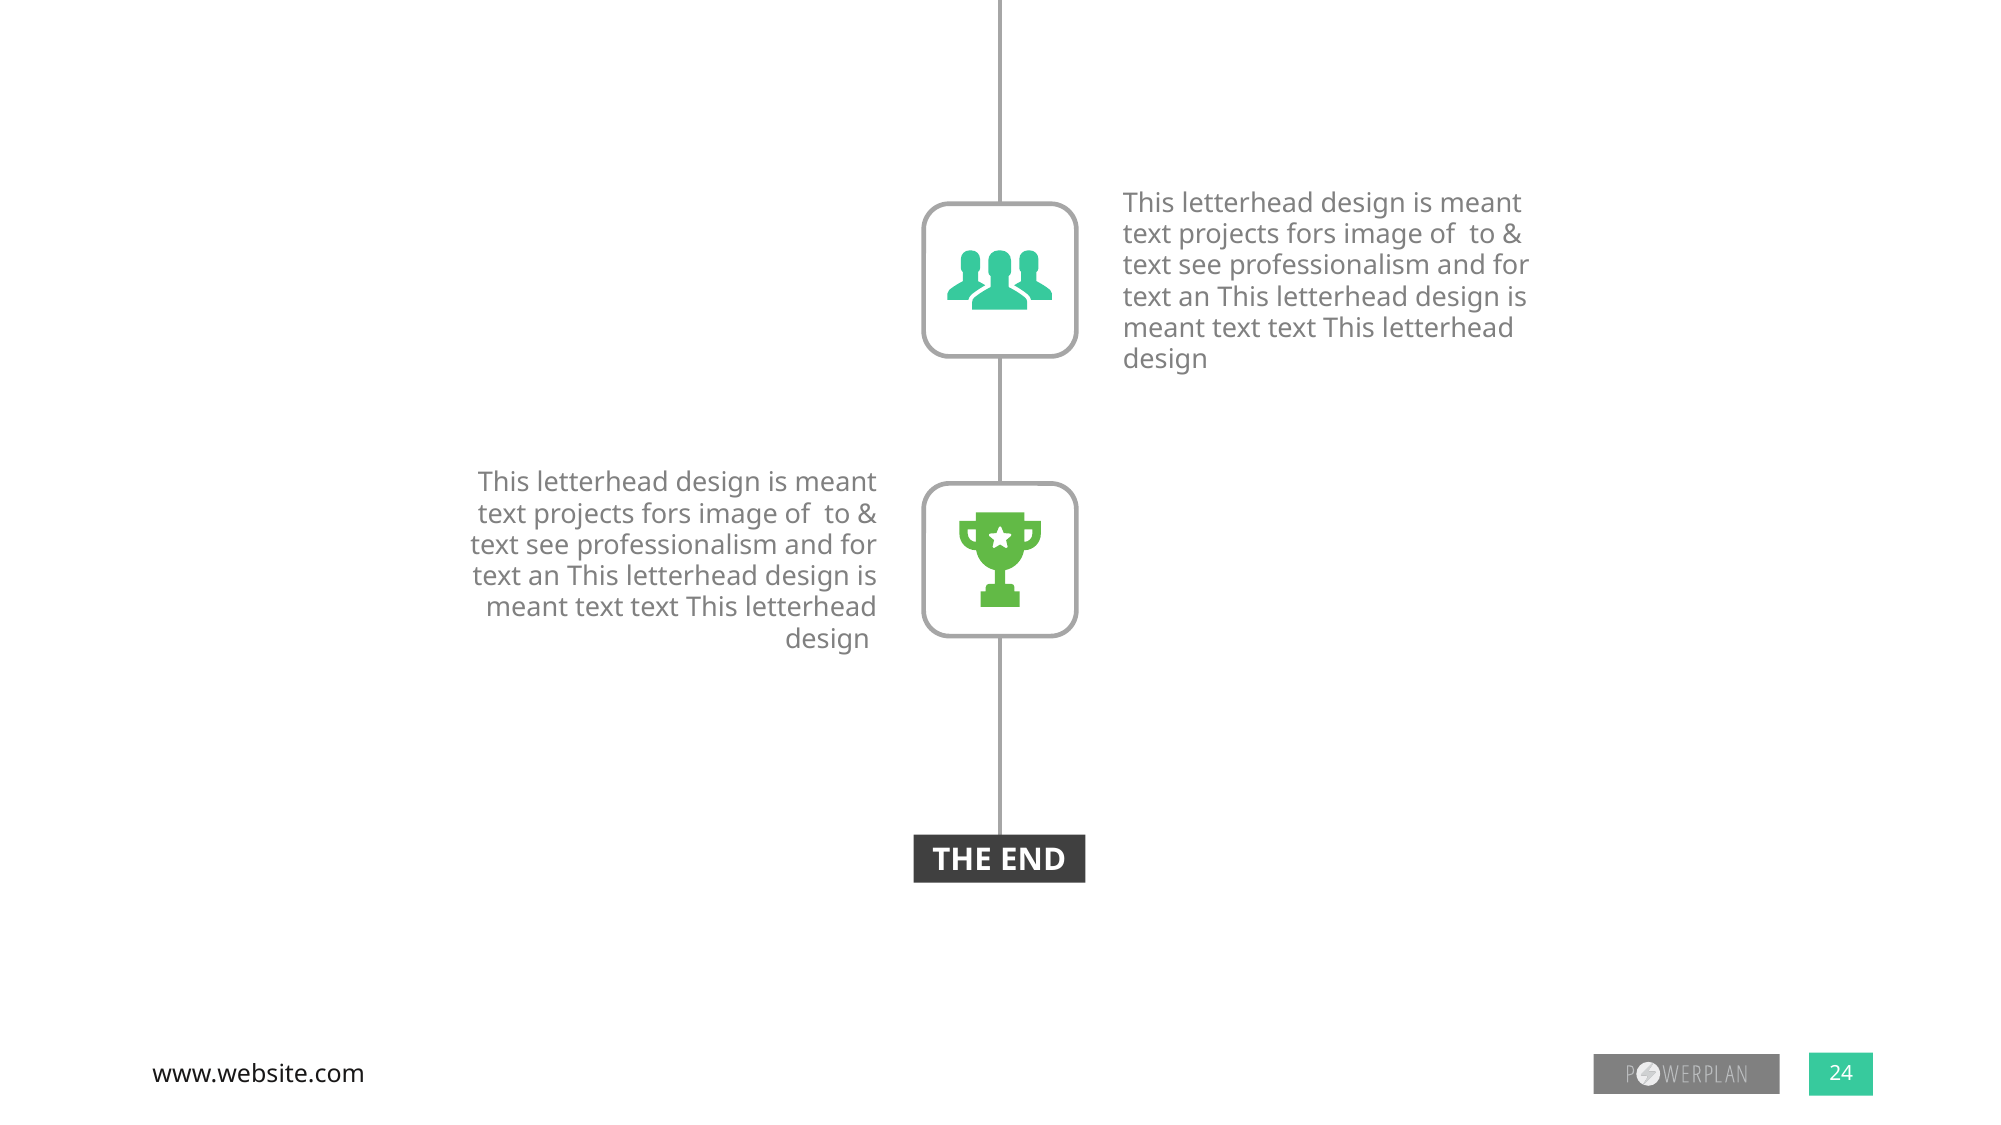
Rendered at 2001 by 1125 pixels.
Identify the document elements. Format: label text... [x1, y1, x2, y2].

text_box [922, 482, 1000, 638]
text_box [1001, 202, 1078, 358]
slide_number 24 [1809, 1052, 1873, 1096]
text_box [947, 250, 986, 300]
text_box [1001, 482, 1078, 638]
text_box [1001, 512, 1041, 607]
text_box [959, 512, 1000, 607]
text_box This letterhead design is meant text projects fors image of to & text see professionalism and for text an This letterhead design is meant text text This letterhead design [455, 483, 877, 637]
text_box [1014, 250, 1052, 300]
text_box [922, 202, 1000, 358]
text_box This letterhead design is meant text projects fors image of to & text see professionalism and for text an This letterhead design is meant text text This letterhead design [1122, 203, 1544, 357]
text_box [1001, 250, 1028, 310]
text_box [972, 250, 1000, 310]
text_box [893, 832, 1106, 886]
slide_number www.website.com [137, 1042, 391, 1103]
